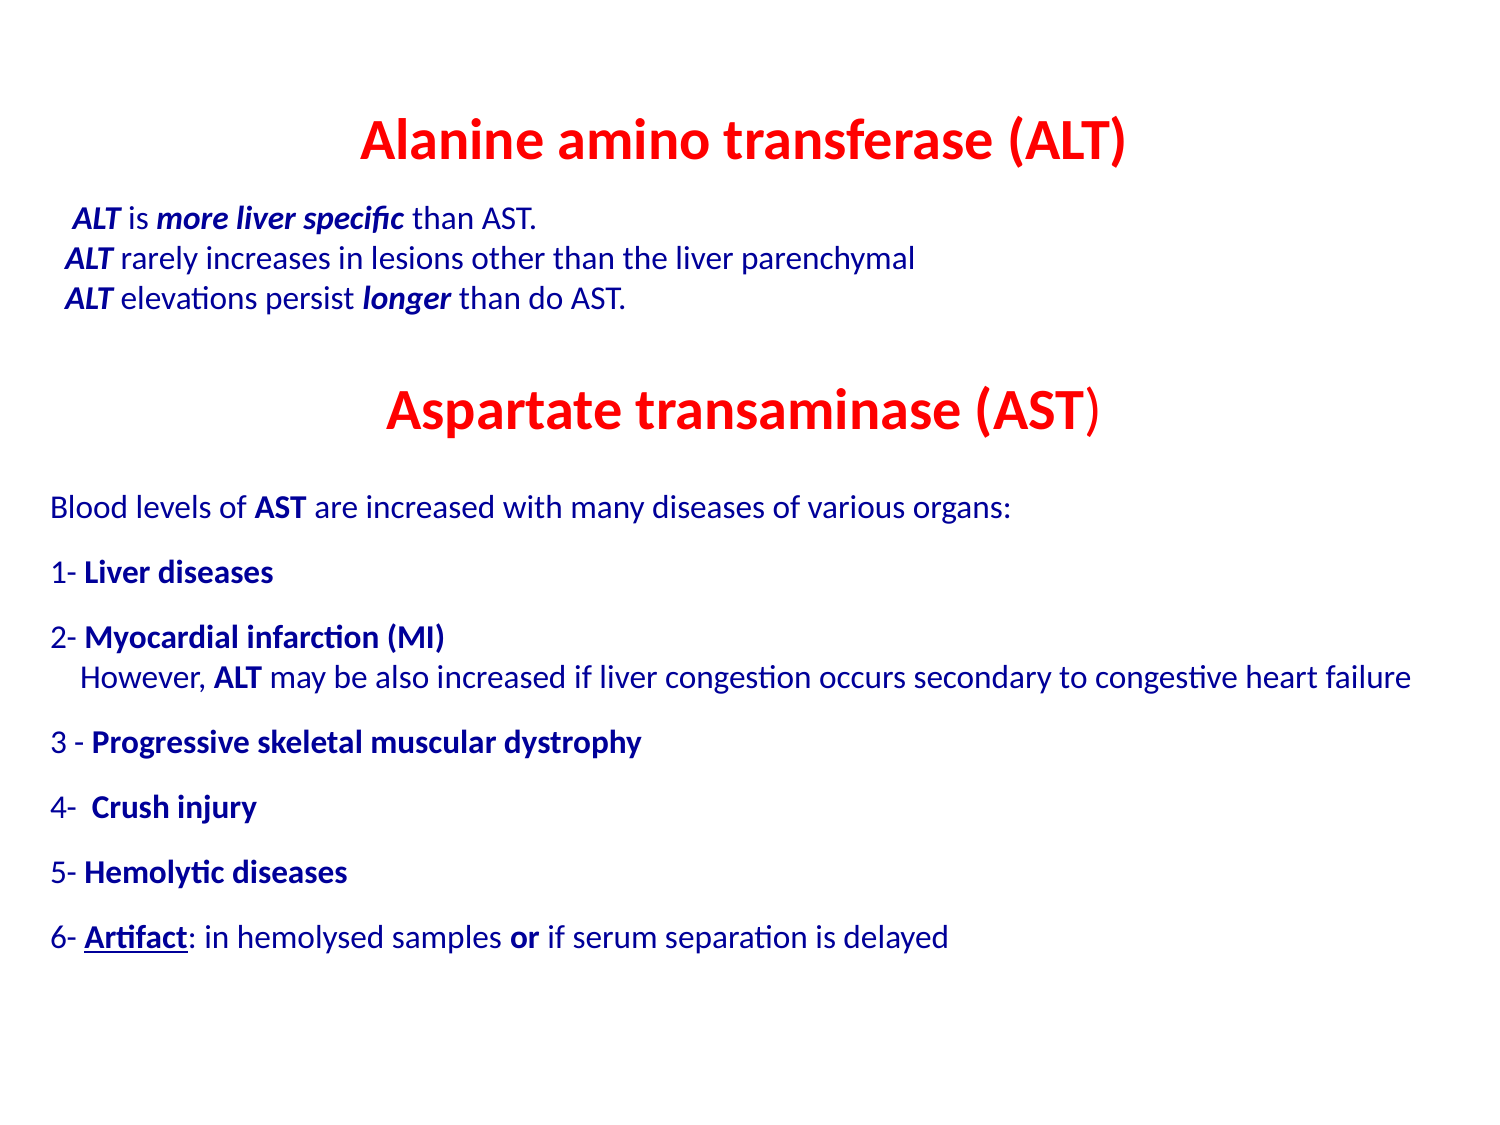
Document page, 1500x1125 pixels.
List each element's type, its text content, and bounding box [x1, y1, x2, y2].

text_box Alanine amino transferase (ALT) ALT is more liver specific than AST. ALT rarely increases in lesions other than the liver parenchymal ALT elevations persist longer than do AST. Aspartate transaminase (AST) Blood levels of AST are increased with many diseases of various organs: 1- Liver diseases 2- Myocardial infarction (MI) However, ALT may be also increased if liver congestion occurs secondary to congestive heart failure 3 - Progressive skeletal muscular dystrophy 4- Crush injury 5- Hemolytic diseases 6- Artifact: in hemolysed samples or if serum separation is delayed [35, 93, 1454, 963]
